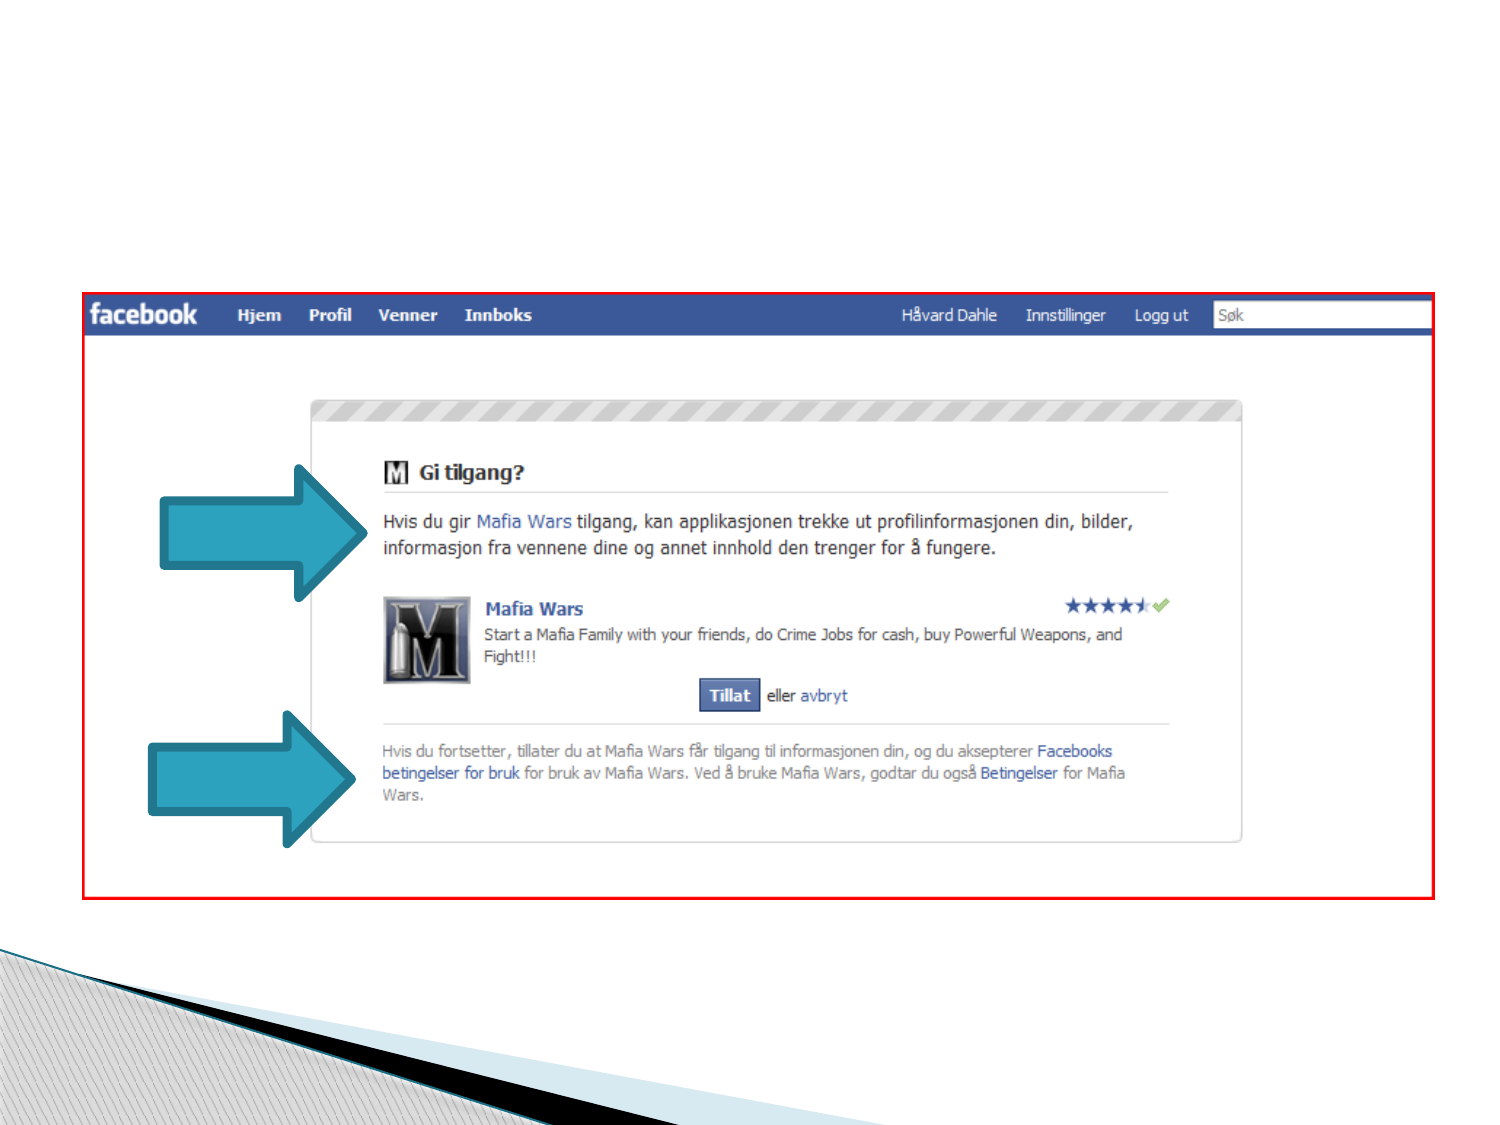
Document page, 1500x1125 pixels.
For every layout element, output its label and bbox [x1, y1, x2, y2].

picture [81, 292, 1435, 901]
